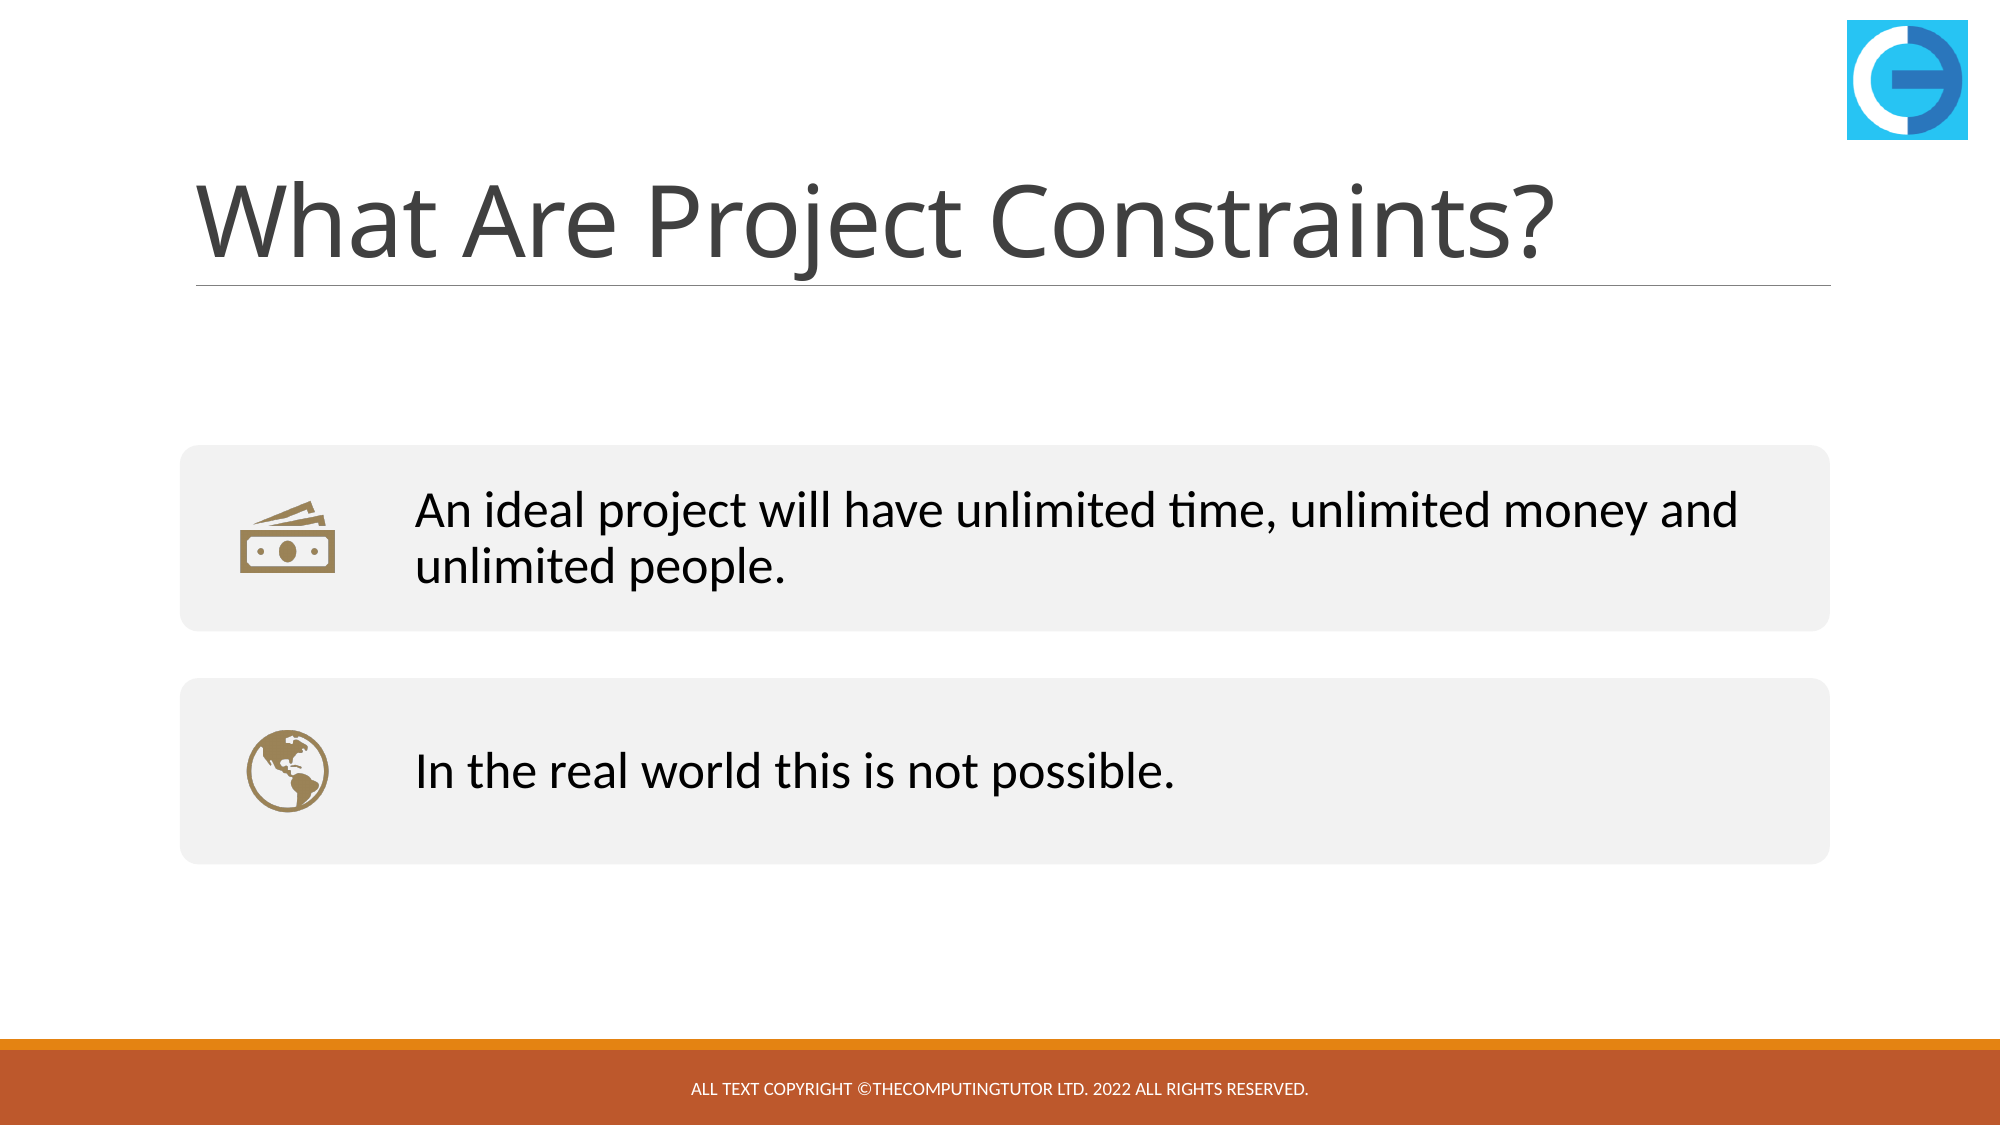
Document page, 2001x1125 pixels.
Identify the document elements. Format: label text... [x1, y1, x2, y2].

title What Are Project Constraints? [180, 47, 1830, 285]
picture [1847, 20, 1968, 140]
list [179, 343, 1831, 966]
footer All text copyright ©TheComputingTutor Ltd. 2022 All rights Reserved. [604, 1059, 1396, 1120]
